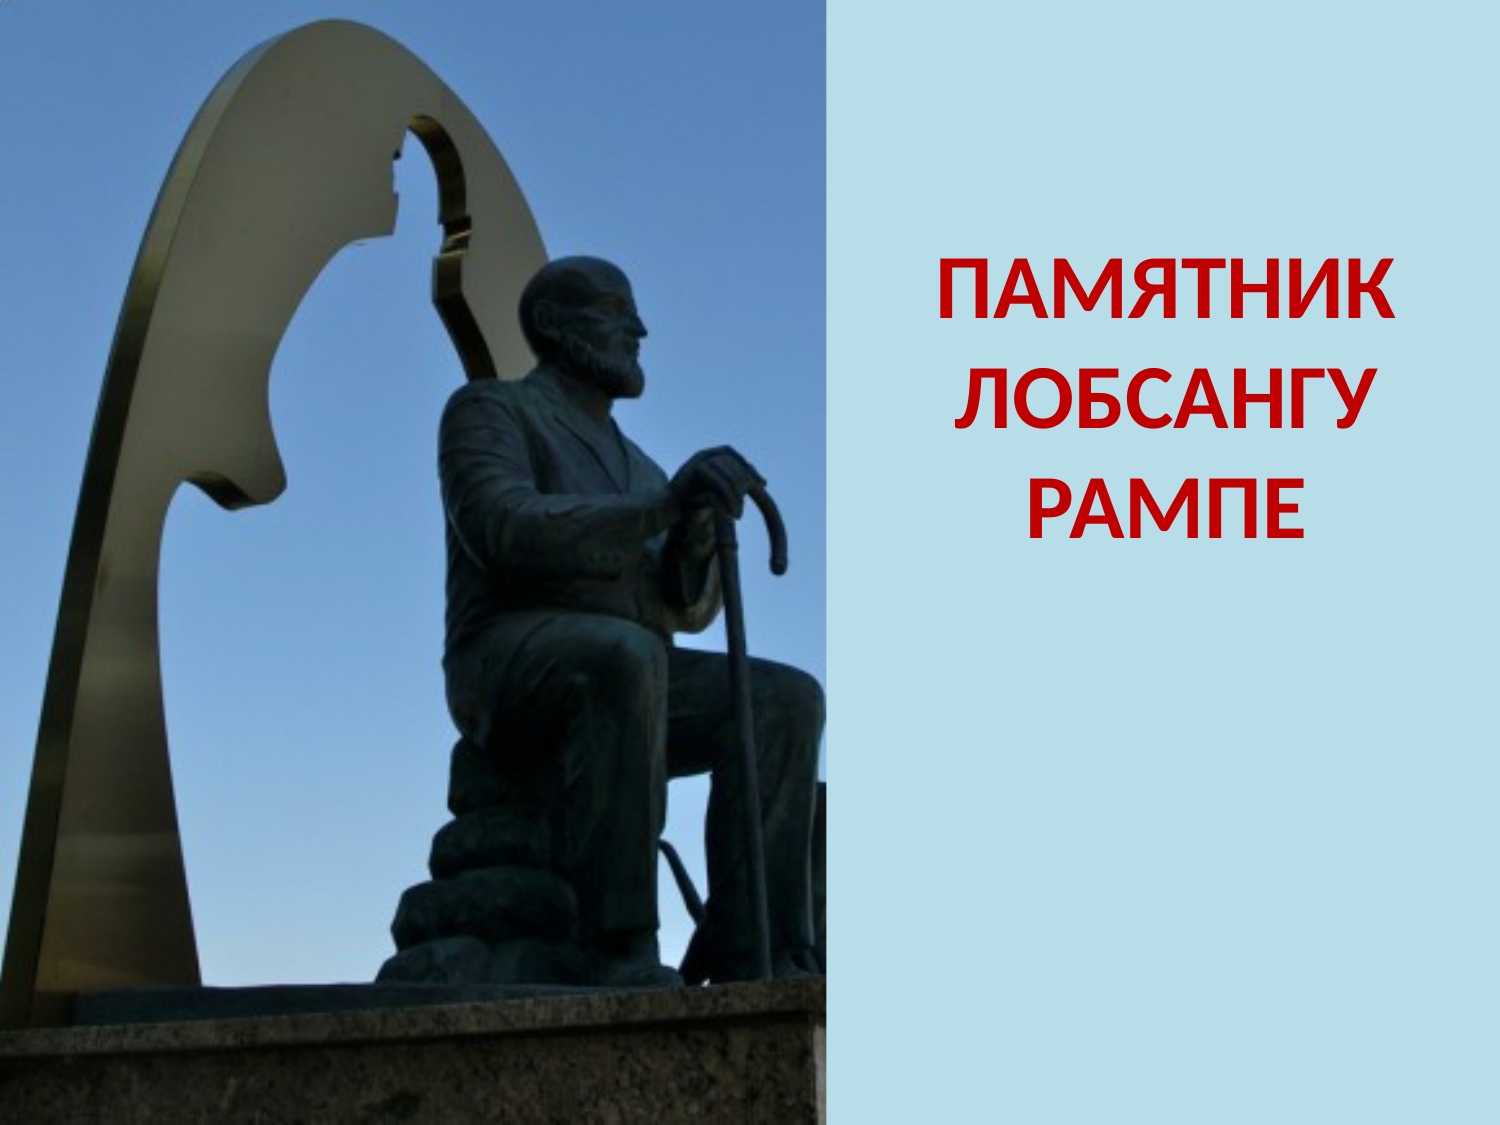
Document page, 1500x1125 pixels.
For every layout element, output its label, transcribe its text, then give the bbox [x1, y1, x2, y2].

text_box ПАМЯТНИК ЛОБСАНГУ РАМПЕ [832, 219, 1500, 565]
picture [0, 0, 827, 1125]
